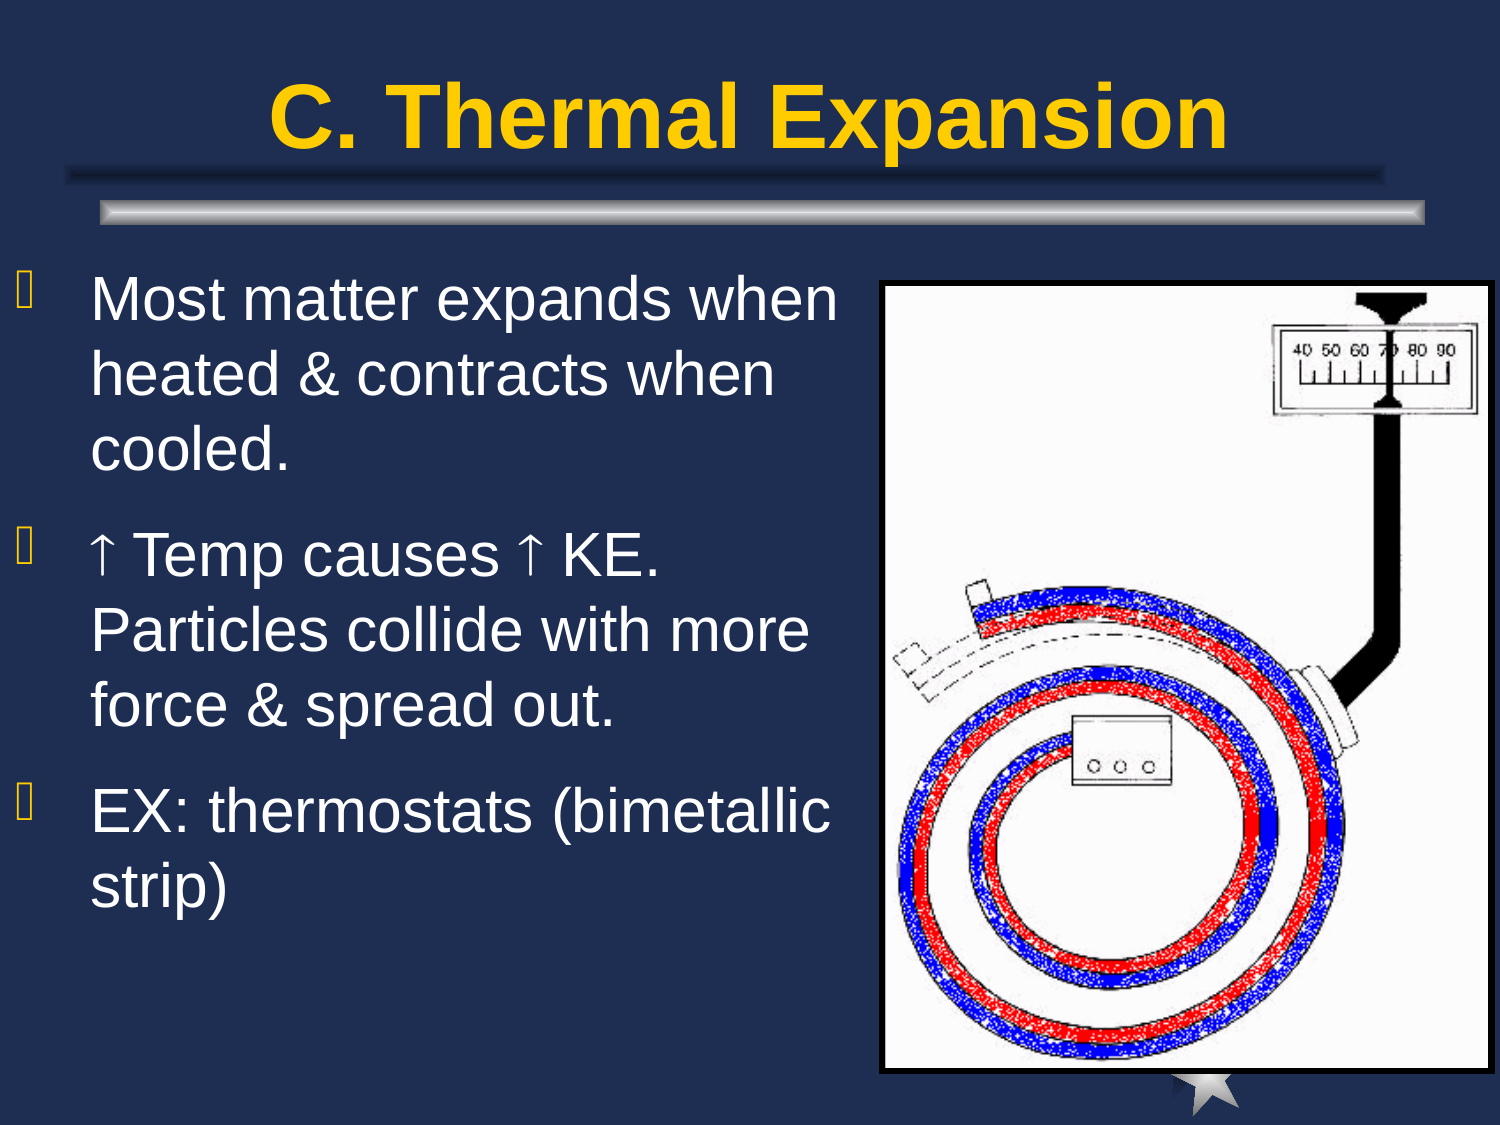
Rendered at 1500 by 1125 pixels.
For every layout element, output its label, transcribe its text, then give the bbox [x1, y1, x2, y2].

title C. Thermal Expansion [112, 37, 1388, 176]
list Most matter expands when heated & contracts when cooled.  Temp causes  KE. Particles collide with more force & spread out. EX: thermostats (bimetallic strip) [0, 249, 871, 1076]
picture [885, 285, 1489, 1069]
